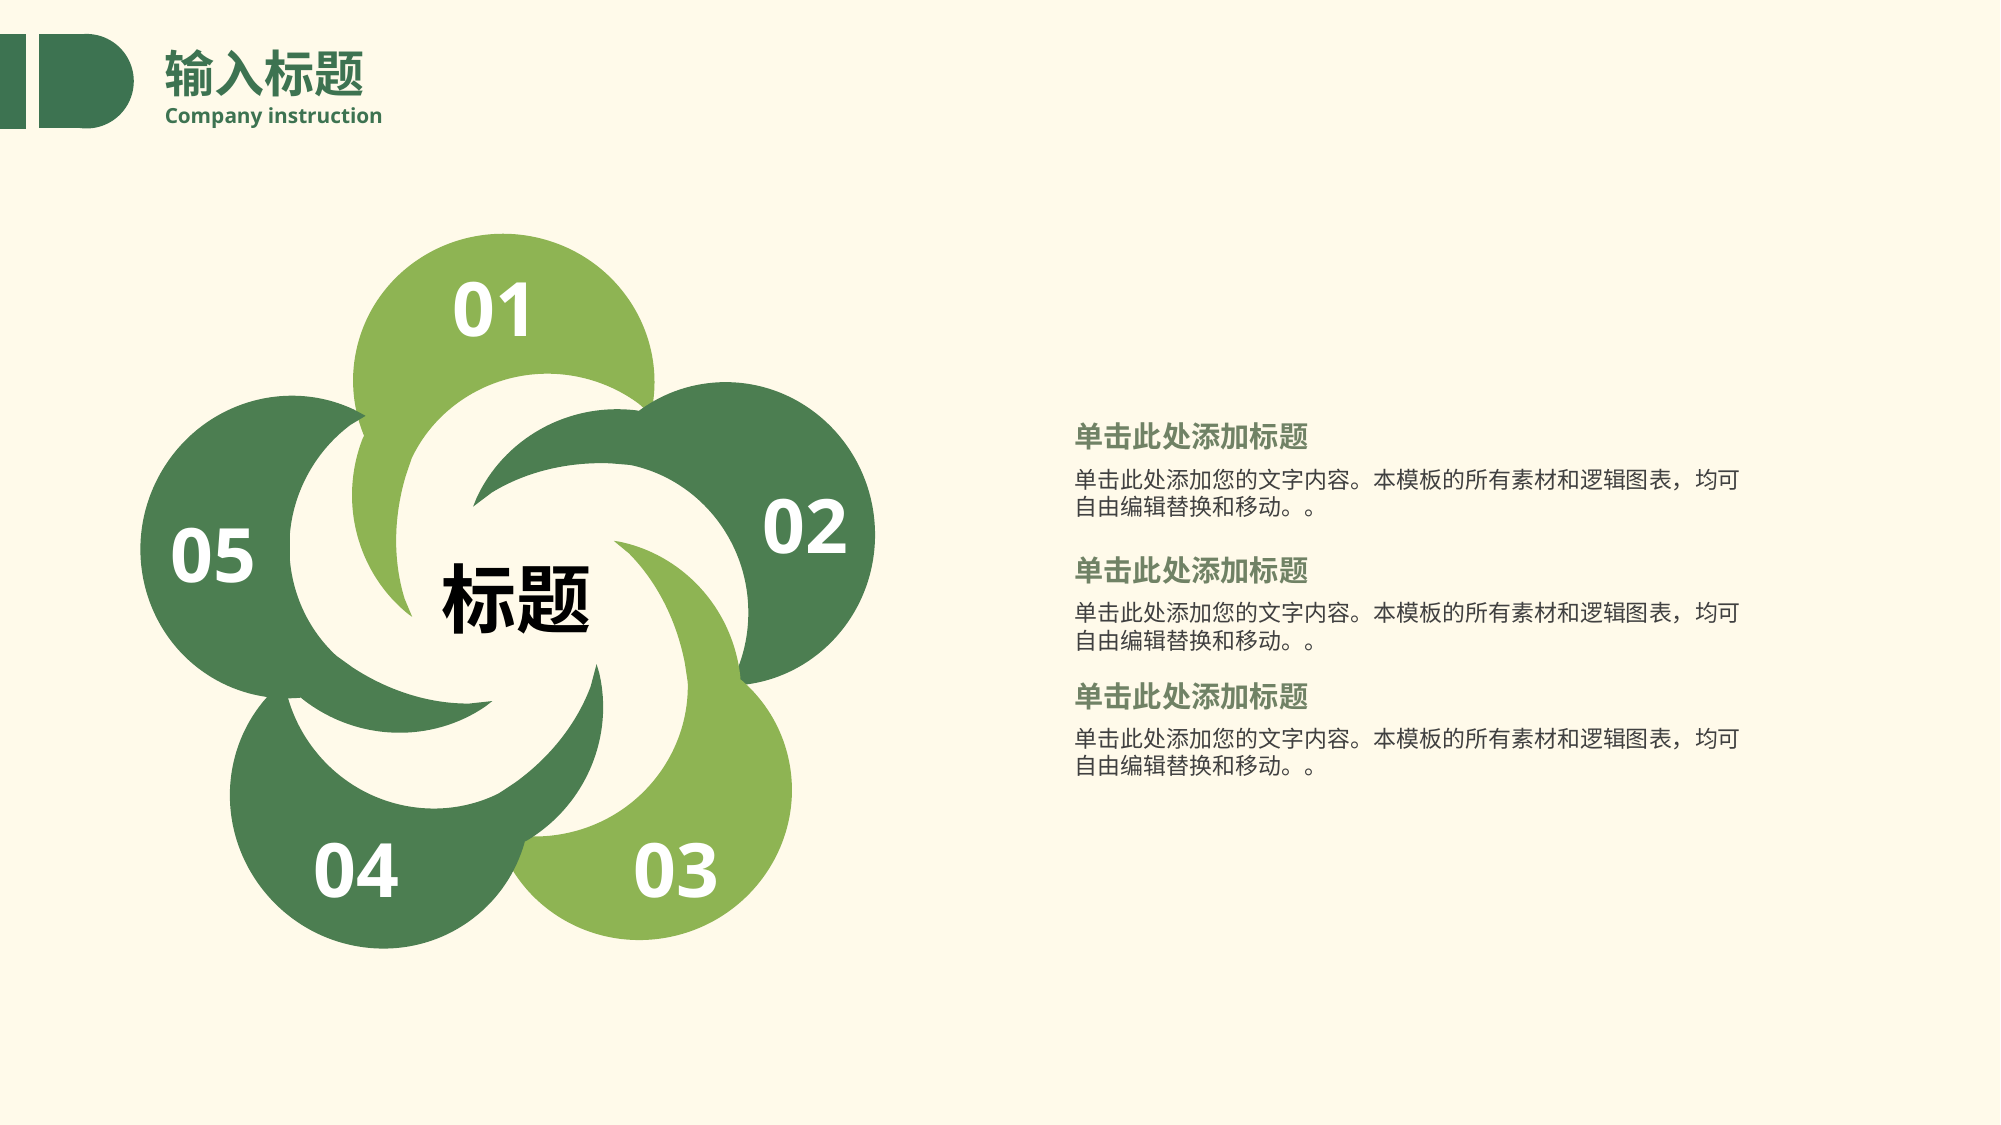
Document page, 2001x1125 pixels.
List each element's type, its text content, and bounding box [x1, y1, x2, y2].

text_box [225, 622, 626, 922]
text_box 单击此处添加您的文字内容。本模板的所有素材和逻辑图表，均可自由编辑替换和移动。。 [1059, 591, 1778, 662]
text_box 单击此处添加标题 [1059, 670, 1335, 717]
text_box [486, 539, 787, 941]
text_box 单击此处添加您的文字内容。本模板的所有素材和逻辑图表，均可自由编辑替换和移动。。 [1059, 717, 1778, 787]
text_box 01 [437, 254, 572, 359]
text_box Company instruction [150, 95, 399, 135]
text_box 单击此处添加标题 [1059, 545, 1335, 591]
text_box [352, 232, 656, 430]
text_box 单击此处添加您的文字内容。本模板的所有素材和逻辑图表，均可自由编辑替换和移动。。 [1059, 457, 1778, 528]
text_box 单击此处添加标题 [1059, 411, 1335, 457]
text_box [130, 430, 531, 730]
text_box 输入标题 [149, 34, 380, 110]
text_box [40, 34, 133, 128]
text_box [0, 34, 26, 129]
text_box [474, 377, 881, 677]
